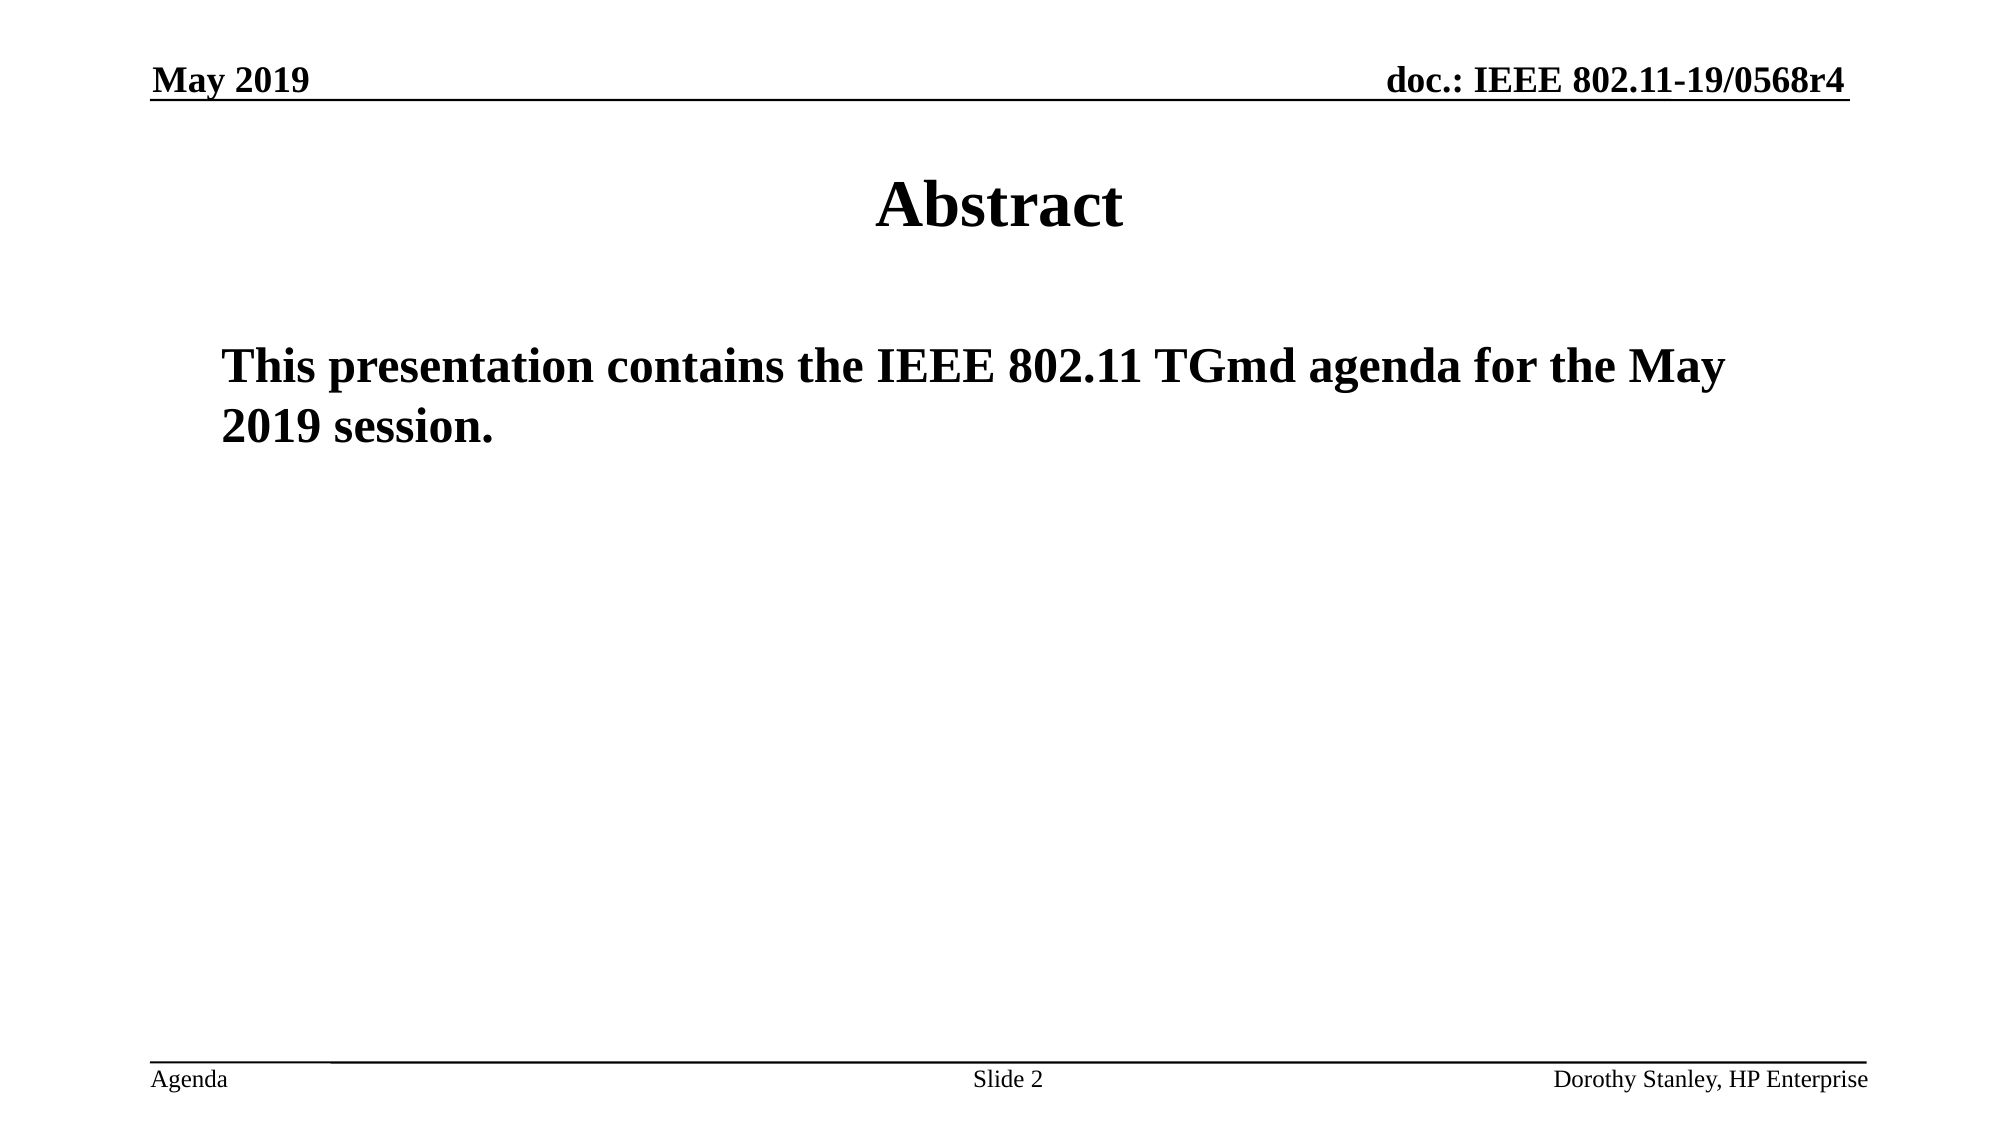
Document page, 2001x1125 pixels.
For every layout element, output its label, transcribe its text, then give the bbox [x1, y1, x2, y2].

slide_number Slide 2 [972, 1062, 1044, 1093]
footer Dorothy Stanley, HP Enterprise [1549, 1062, 1869, 1093]
list This presentation contains the IEEE 802.11 TGmd agenda for the May 2019 session. [150, 324, 1850, 1000]
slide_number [152, 54, 567, 100]
title Abstract [150, 112, 1850, 288]
